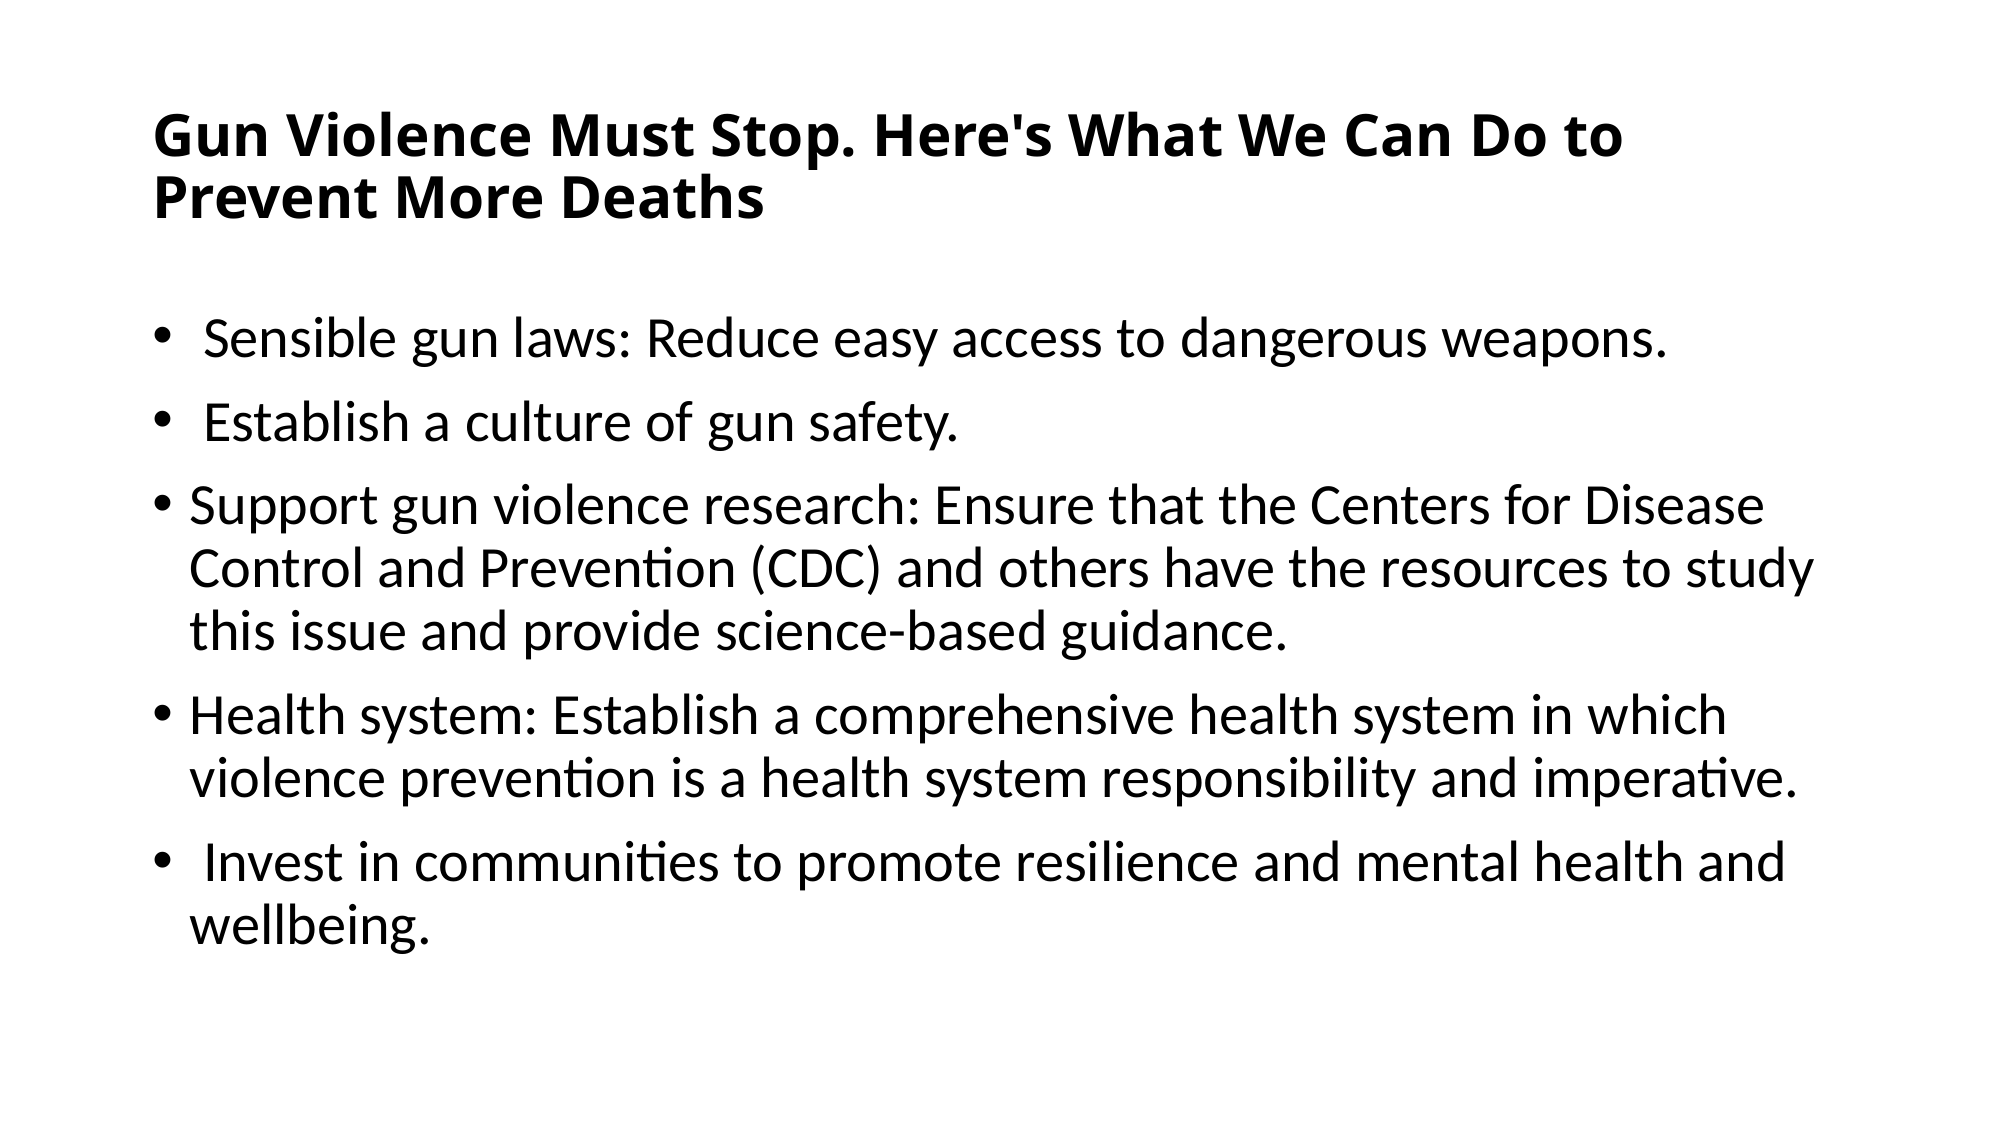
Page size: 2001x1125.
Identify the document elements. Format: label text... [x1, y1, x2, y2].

list Sensible gun laws: Reduce easy access to dangerous weapons. Establish a culture of gun safety. Support gun violence research: Ensure that the Centers for Disease Control and Prevention (CDC) and others have the resources to study this issue and provide science-based guidance. Health system: Establish a comprehensive health system in which violence prevention is a health system responsibility and imperative. Invest in communities to promote resilience and mental health and wellbeing. [137, 299, 1863, 1014]
title Gun Violence Must Stop. Here's What We Can Do to Prevent More Deaths [137, 59, 1863, 278]
